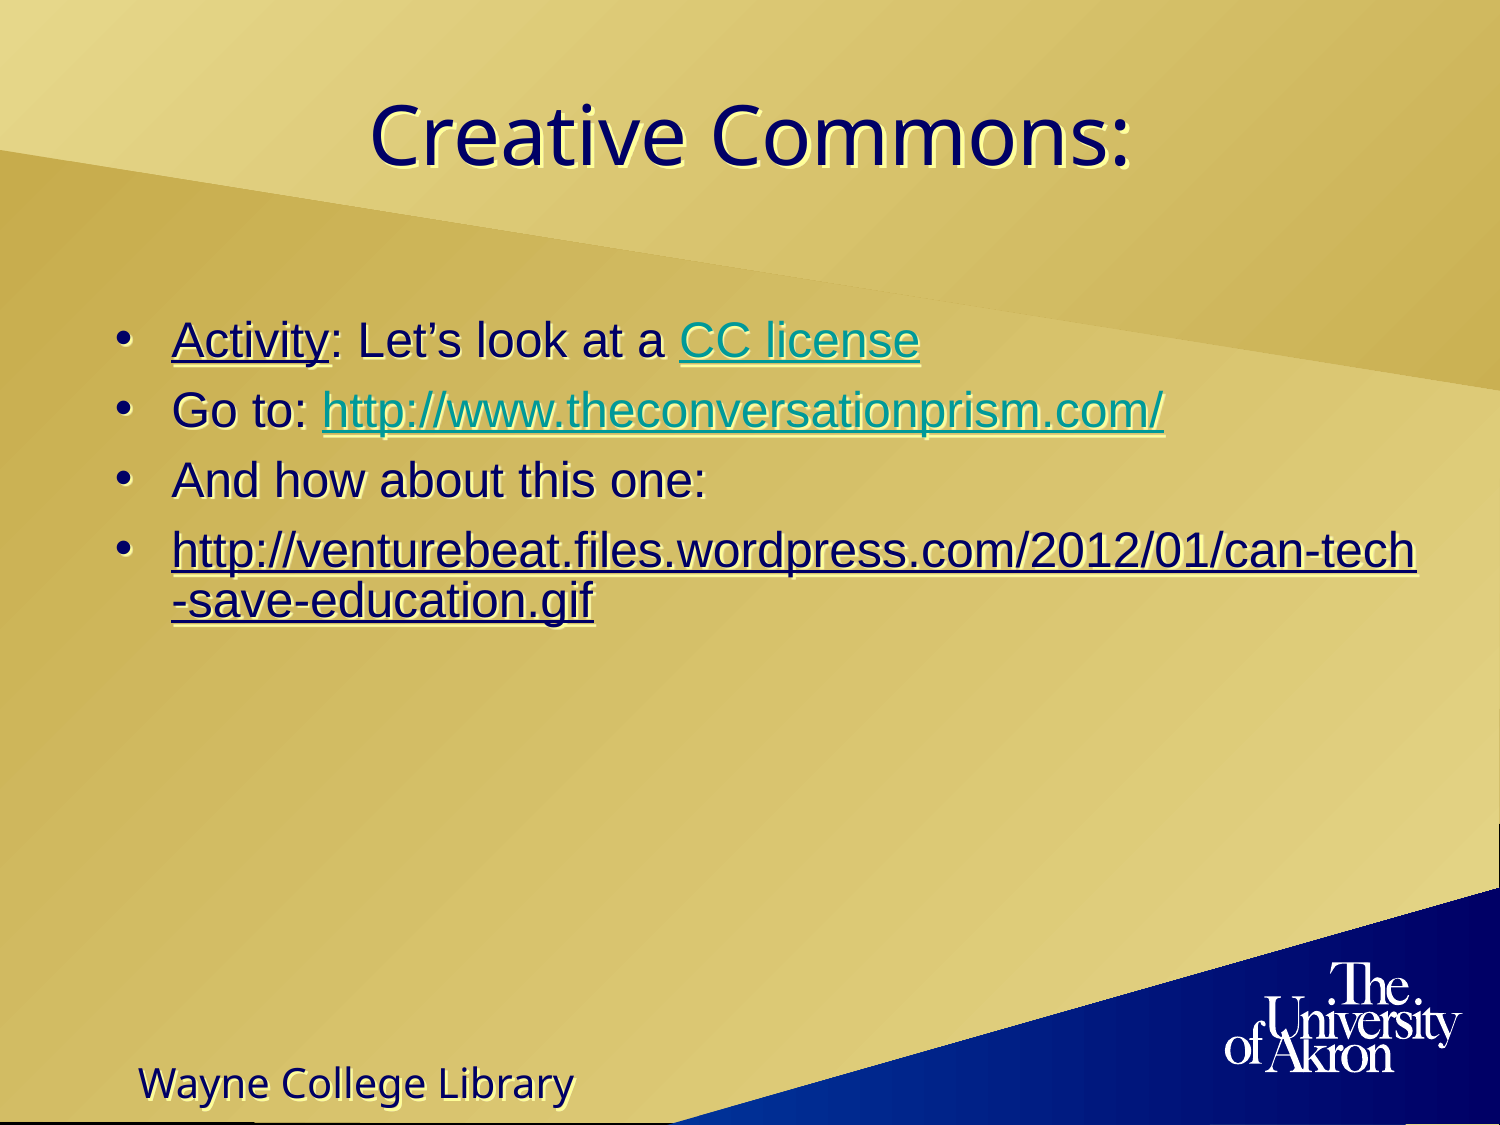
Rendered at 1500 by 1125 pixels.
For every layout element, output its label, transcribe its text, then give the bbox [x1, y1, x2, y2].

title Creative Commons: [0, 74, 1500, 213]
list Activity: Let’s look at a CC license Go to: http://www.theconversationprism.com/ And how about this one: http://venturebeat.files.wordpress.com/2012/01/can-tech-save-education.gif [99, 299, 1438, 913]
text_box Wayne College Library [0, 1049, 713, 1125]
